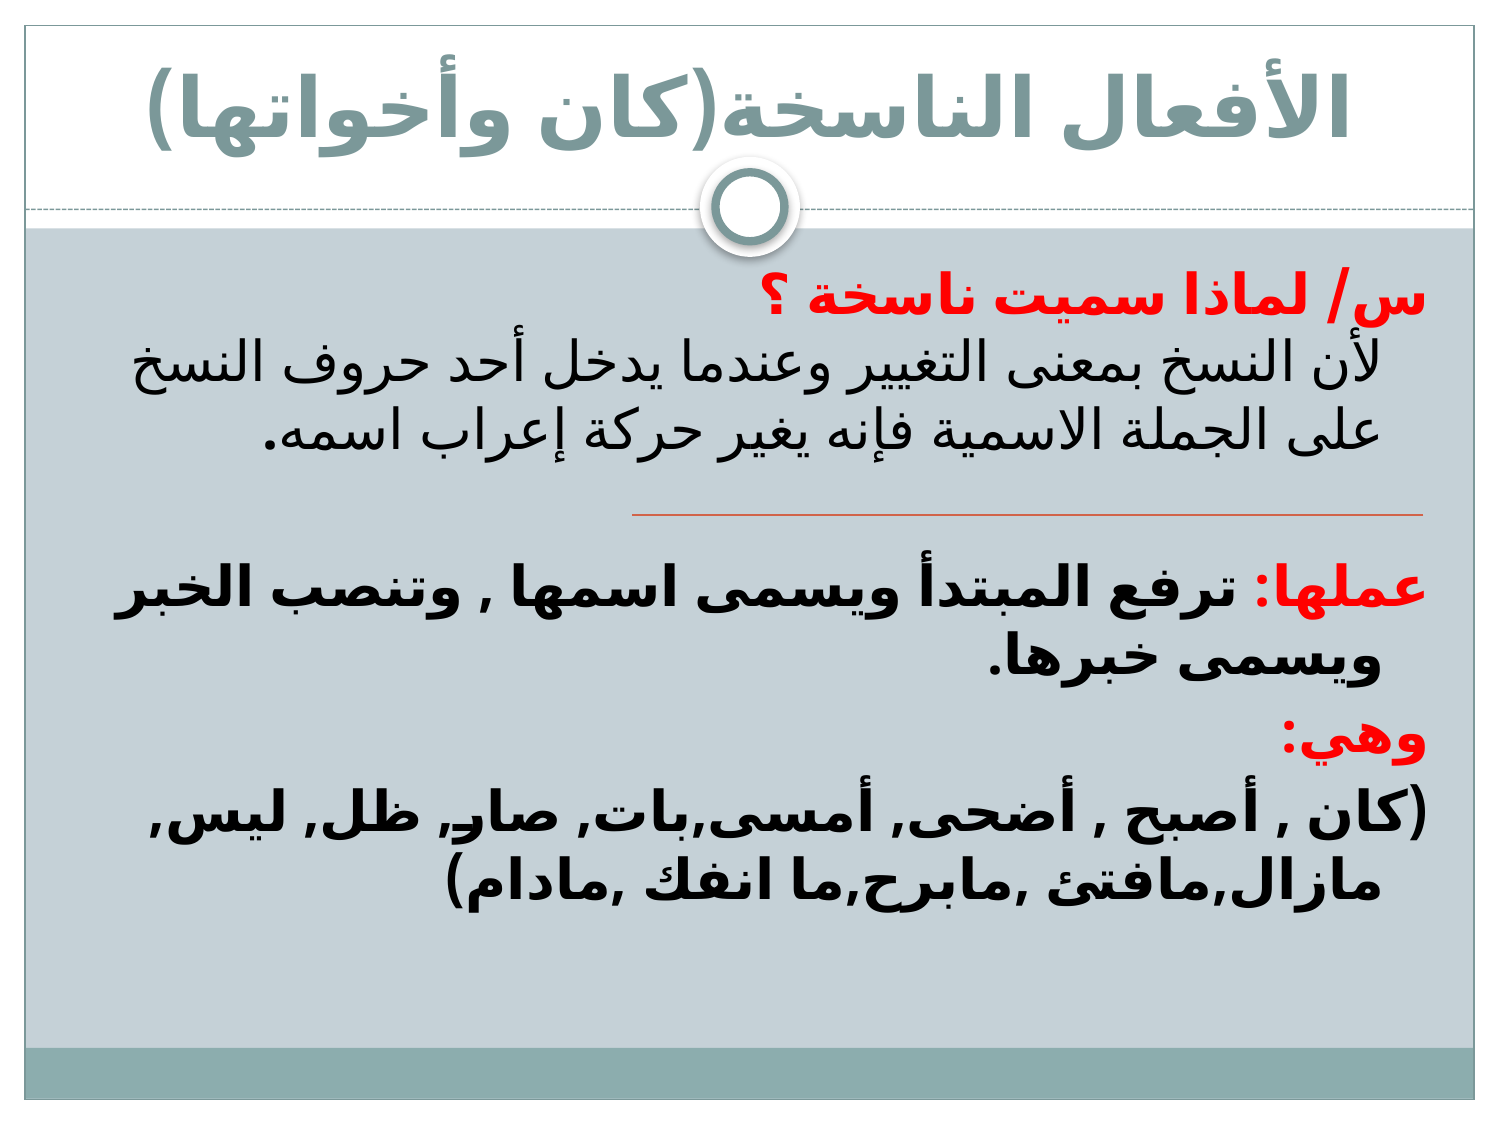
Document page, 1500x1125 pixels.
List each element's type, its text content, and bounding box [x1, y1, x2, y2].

list س/ لماذا سميت ناسخة ؟ لأن النسخ بمعنى التغيير وعندما يدخل أحد حروف النسخ على الجملة الاسمية فإنه يغير حركة إعراب اسمه. عملها: ترفع المبتدأ ويسمى اسمها , وتنصب الخبر ويسمى خبرها. وهي: (كان , أصبح , أضحى, أمسى,بات, صار, ظل, ليس, مازال,مافتئ ,مابرح,ما انفك ,مادام) [49, 250, 1445, 1001]
title الأفعال الناسخة(كان وأخواتها) [49, 37, 1450, 162]
